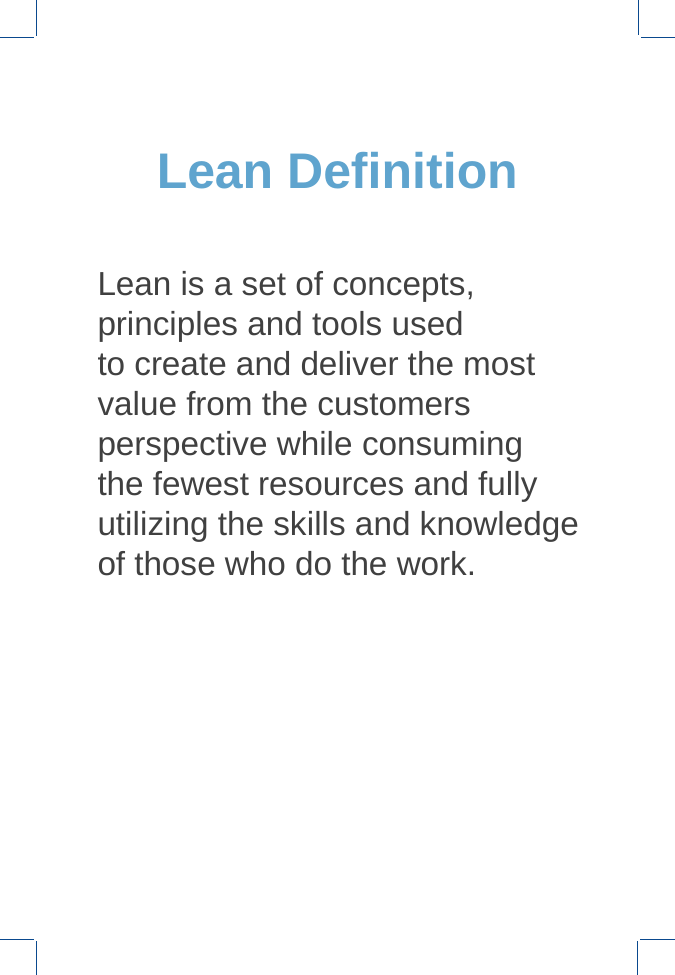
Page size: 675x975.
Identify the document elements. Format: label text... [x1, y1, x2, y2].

title Lean Definition [75, 149, 600, 198]
list Lean is a set of concepts, principles and tools used to create and deliver the most value from the customers perspective while consuming the fewest resources and fully utilizing the skills and knowledge of those who do the work. [97, 262, 587, 909]
